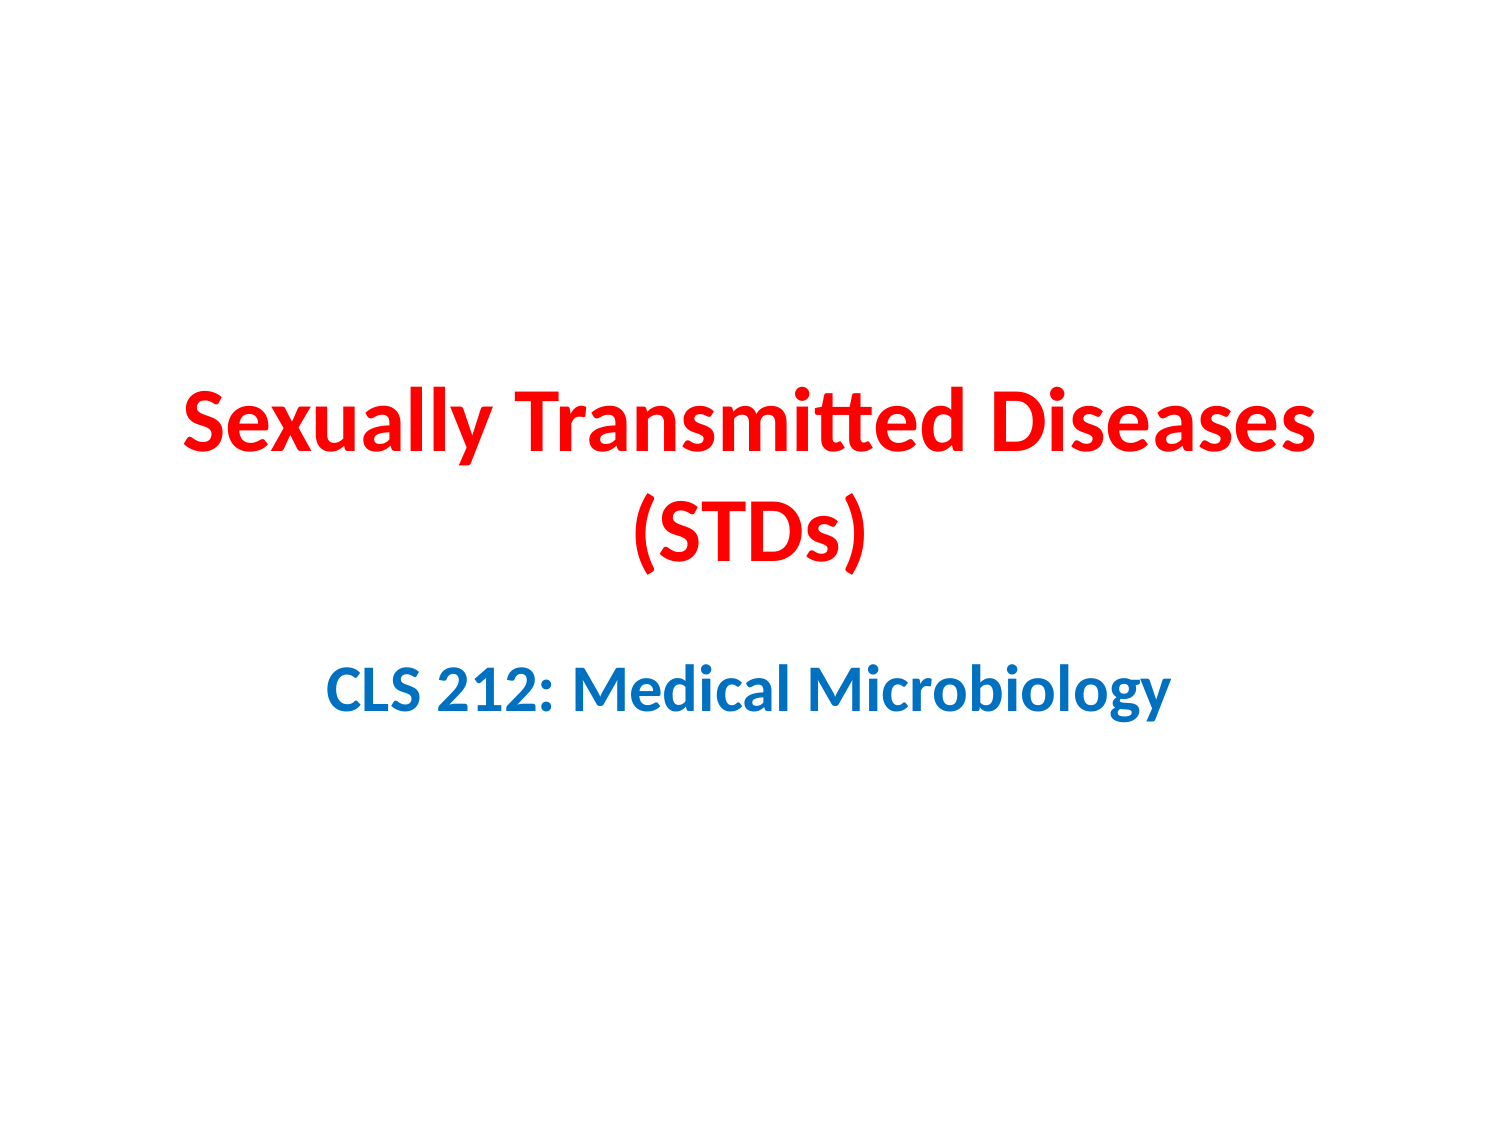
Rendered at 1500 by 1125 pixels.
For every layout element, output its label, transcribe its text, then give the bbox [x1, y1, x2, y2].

title Sexually Transmitted Diseases (STDs) [112, 349, 1388, 591]
subtitle CLS 212: Medical Microbiology [225, 637, 1275, 925]
